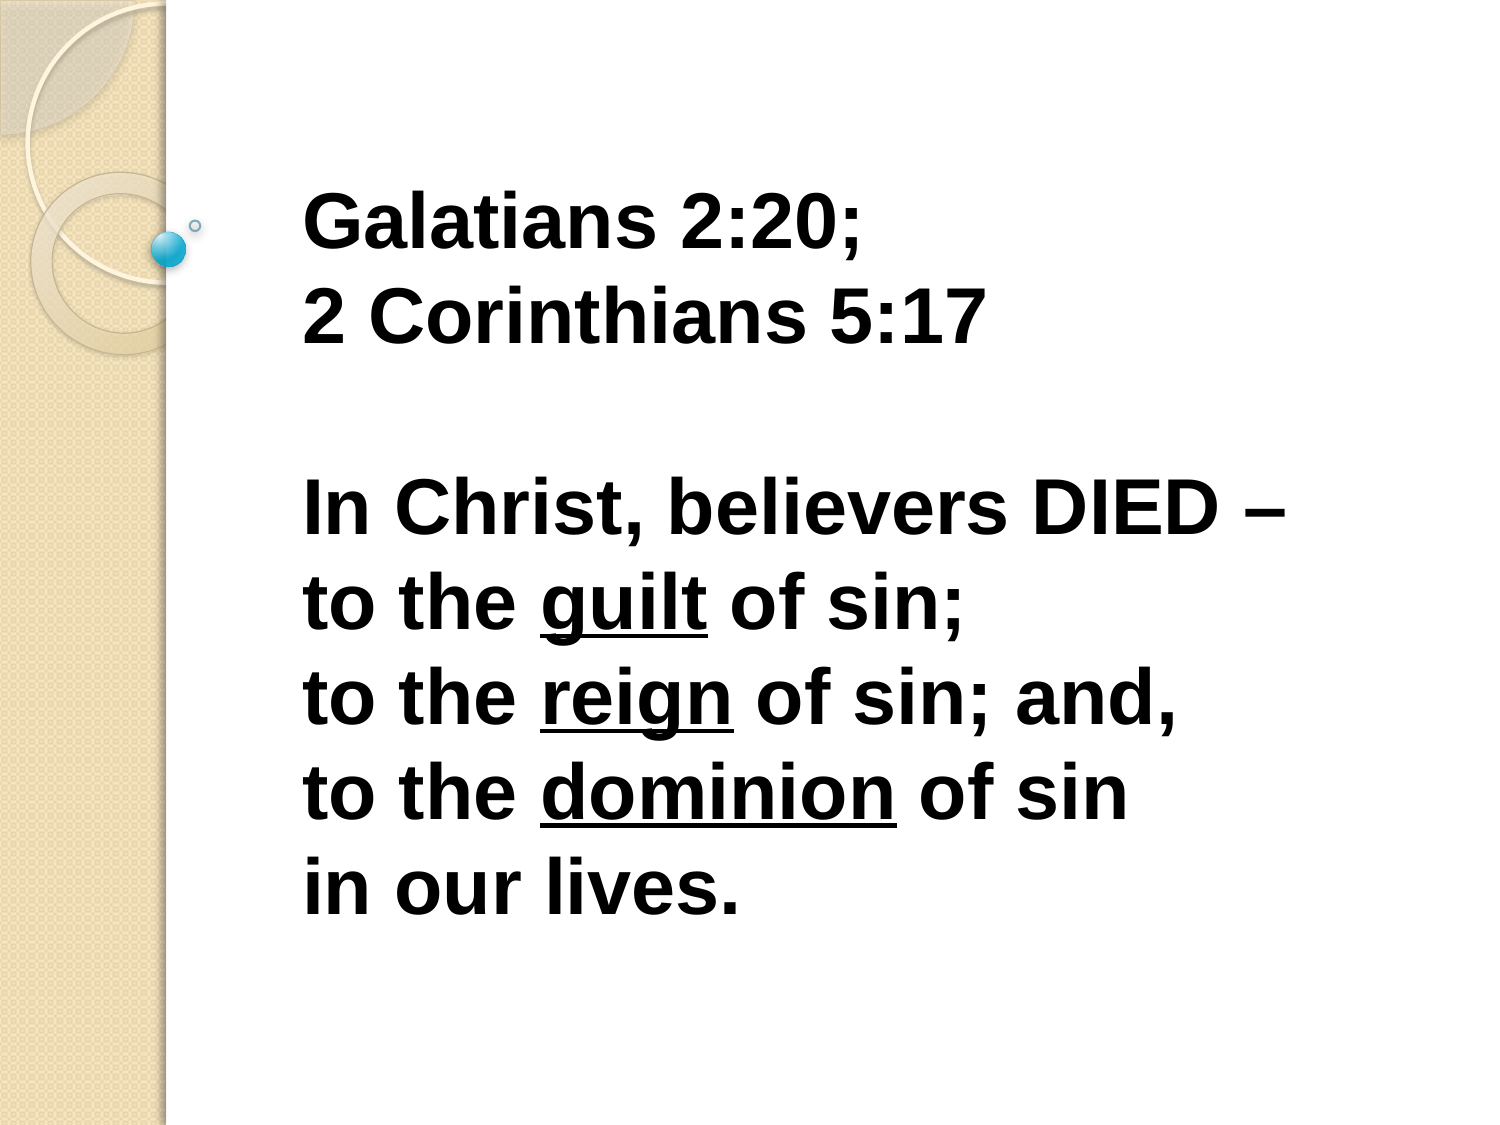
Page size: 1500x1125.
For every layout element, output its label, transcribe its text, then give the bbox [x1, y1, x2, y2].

text_box Galatians 2:20; 2 Corinthians 5:17 In Christ, believers DIED – to the guilt of sin; to the reign of sin; and, to the dominion of sin in our lives. [287, 162, 1350, 938]
